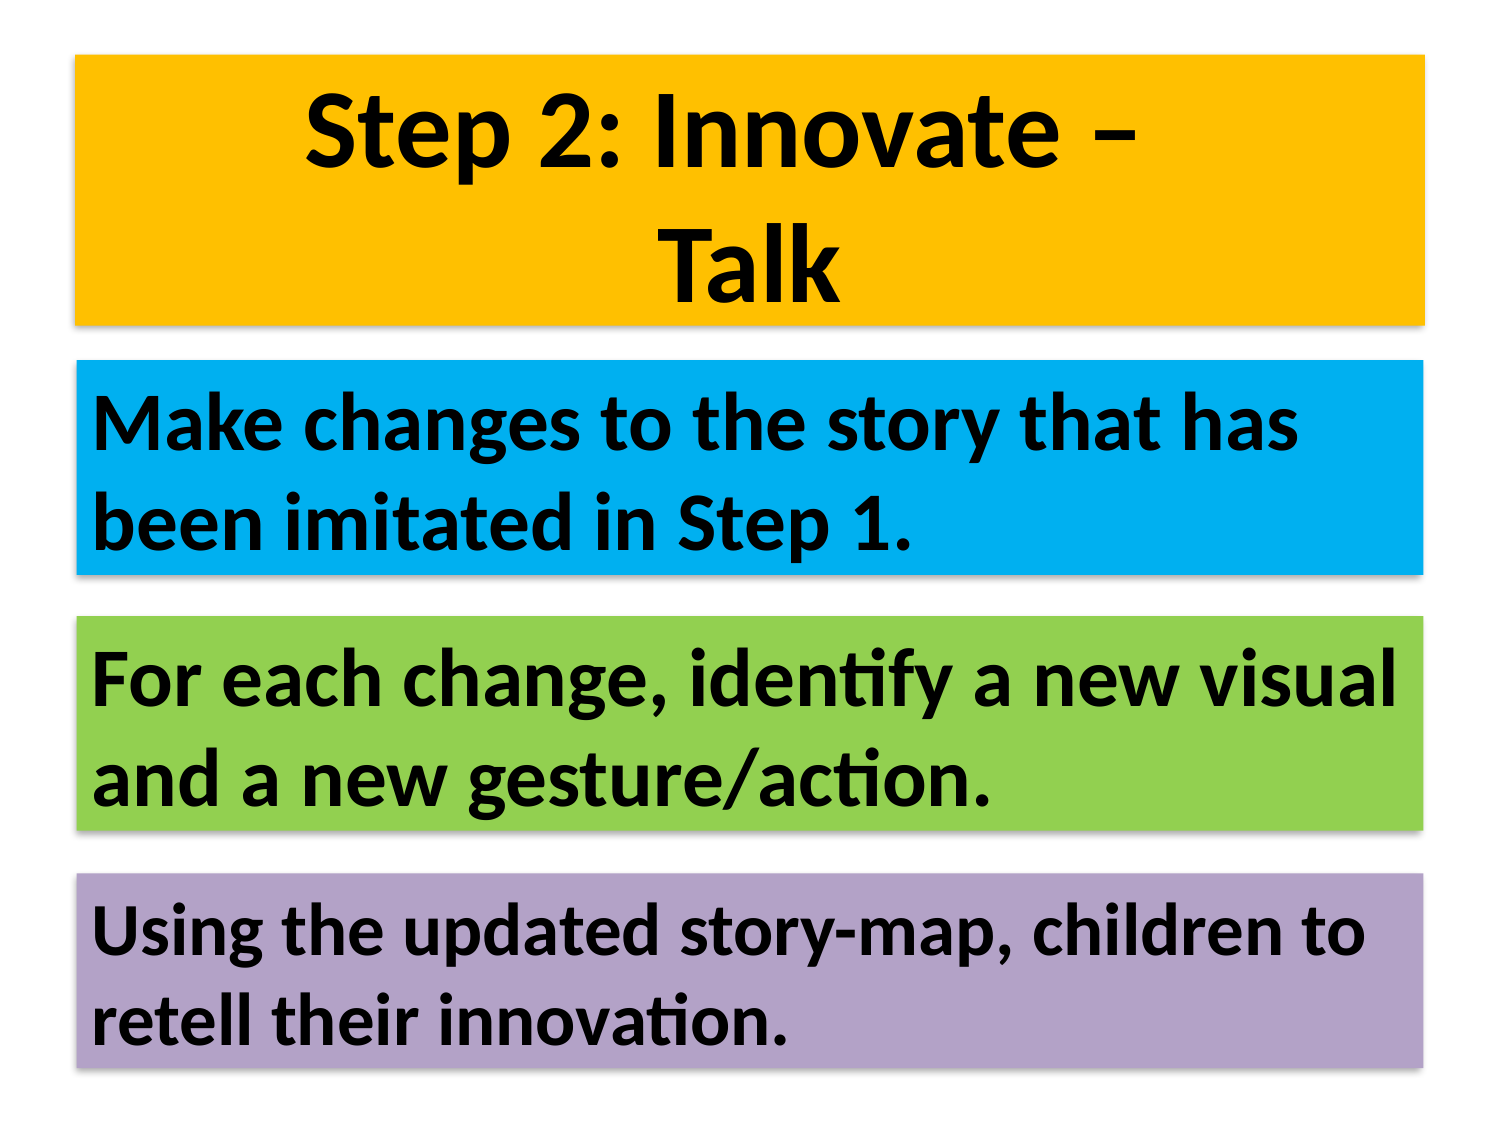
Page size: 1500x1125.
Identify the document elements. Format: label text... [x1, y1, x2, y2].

text_box Using the updated story-map, children to retell their innovation. [76, 873, 1424, 1069]
text_box For each change, identify a new visual and a new gesture/action. [76, 616, 1424, 831]
title Step 2: Innovate – Talk [75, 54, 1425, 326]
text_box Make changes to the story that has been imitated in Step 1. [76, 360, 1424, 575]
